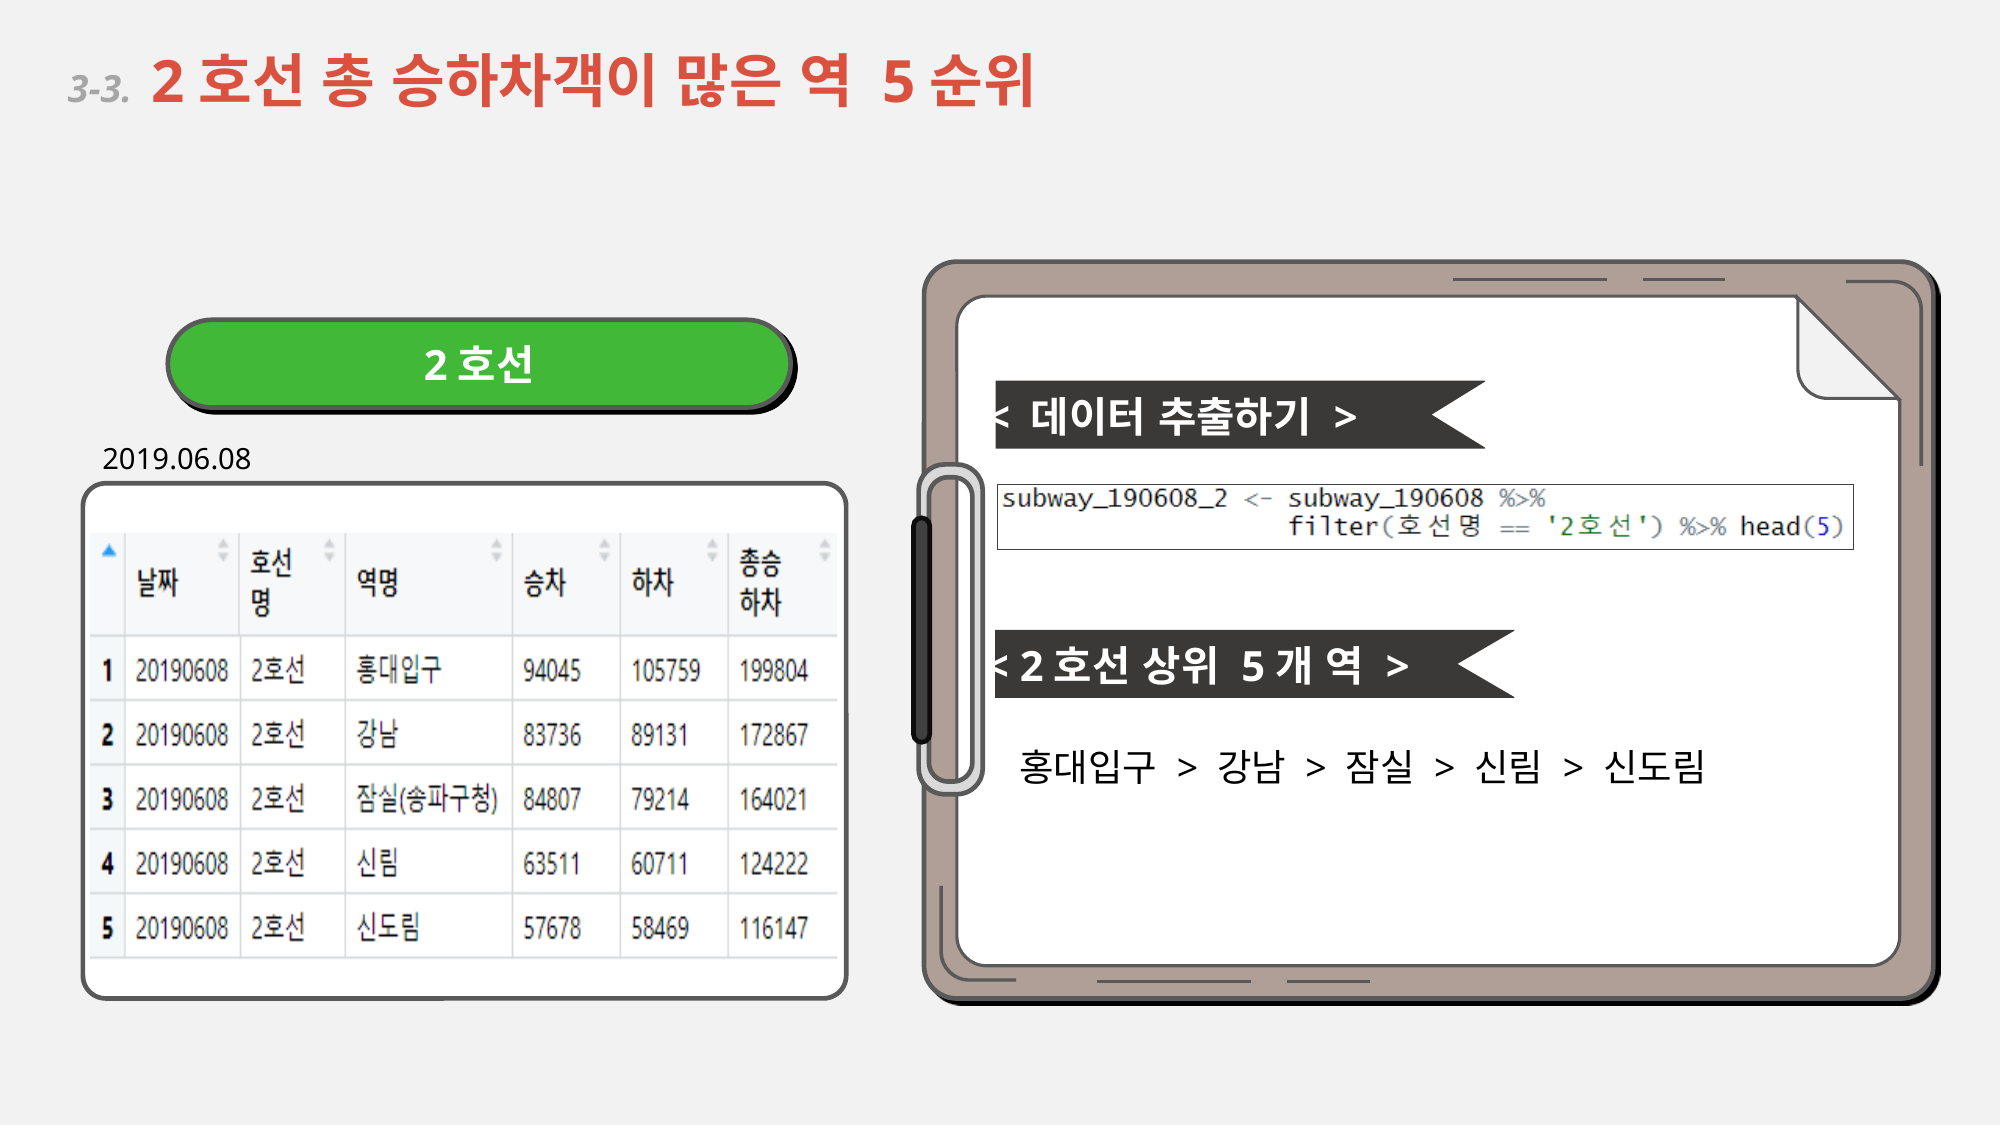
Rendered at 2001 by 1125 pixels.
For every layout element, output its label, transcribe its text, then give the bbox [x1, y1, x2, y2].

text_box [81, 482, 848, 1000]
text_box 3-3. 2호선 총 승하차객이 많은 역 5순위 [53, 1, 1145, 122]
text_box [848, 125, 1965, 1125]
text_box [995, 629, 1517, 698]
picture [90, 533, 838, 966]
picture [997, 484, 1854, 550]
text_box 2호선 [166, 318, 792, 409]
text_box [995, 380, 1487, 449]
text_box 2019.06.08 [87, 432, 267, 483]
